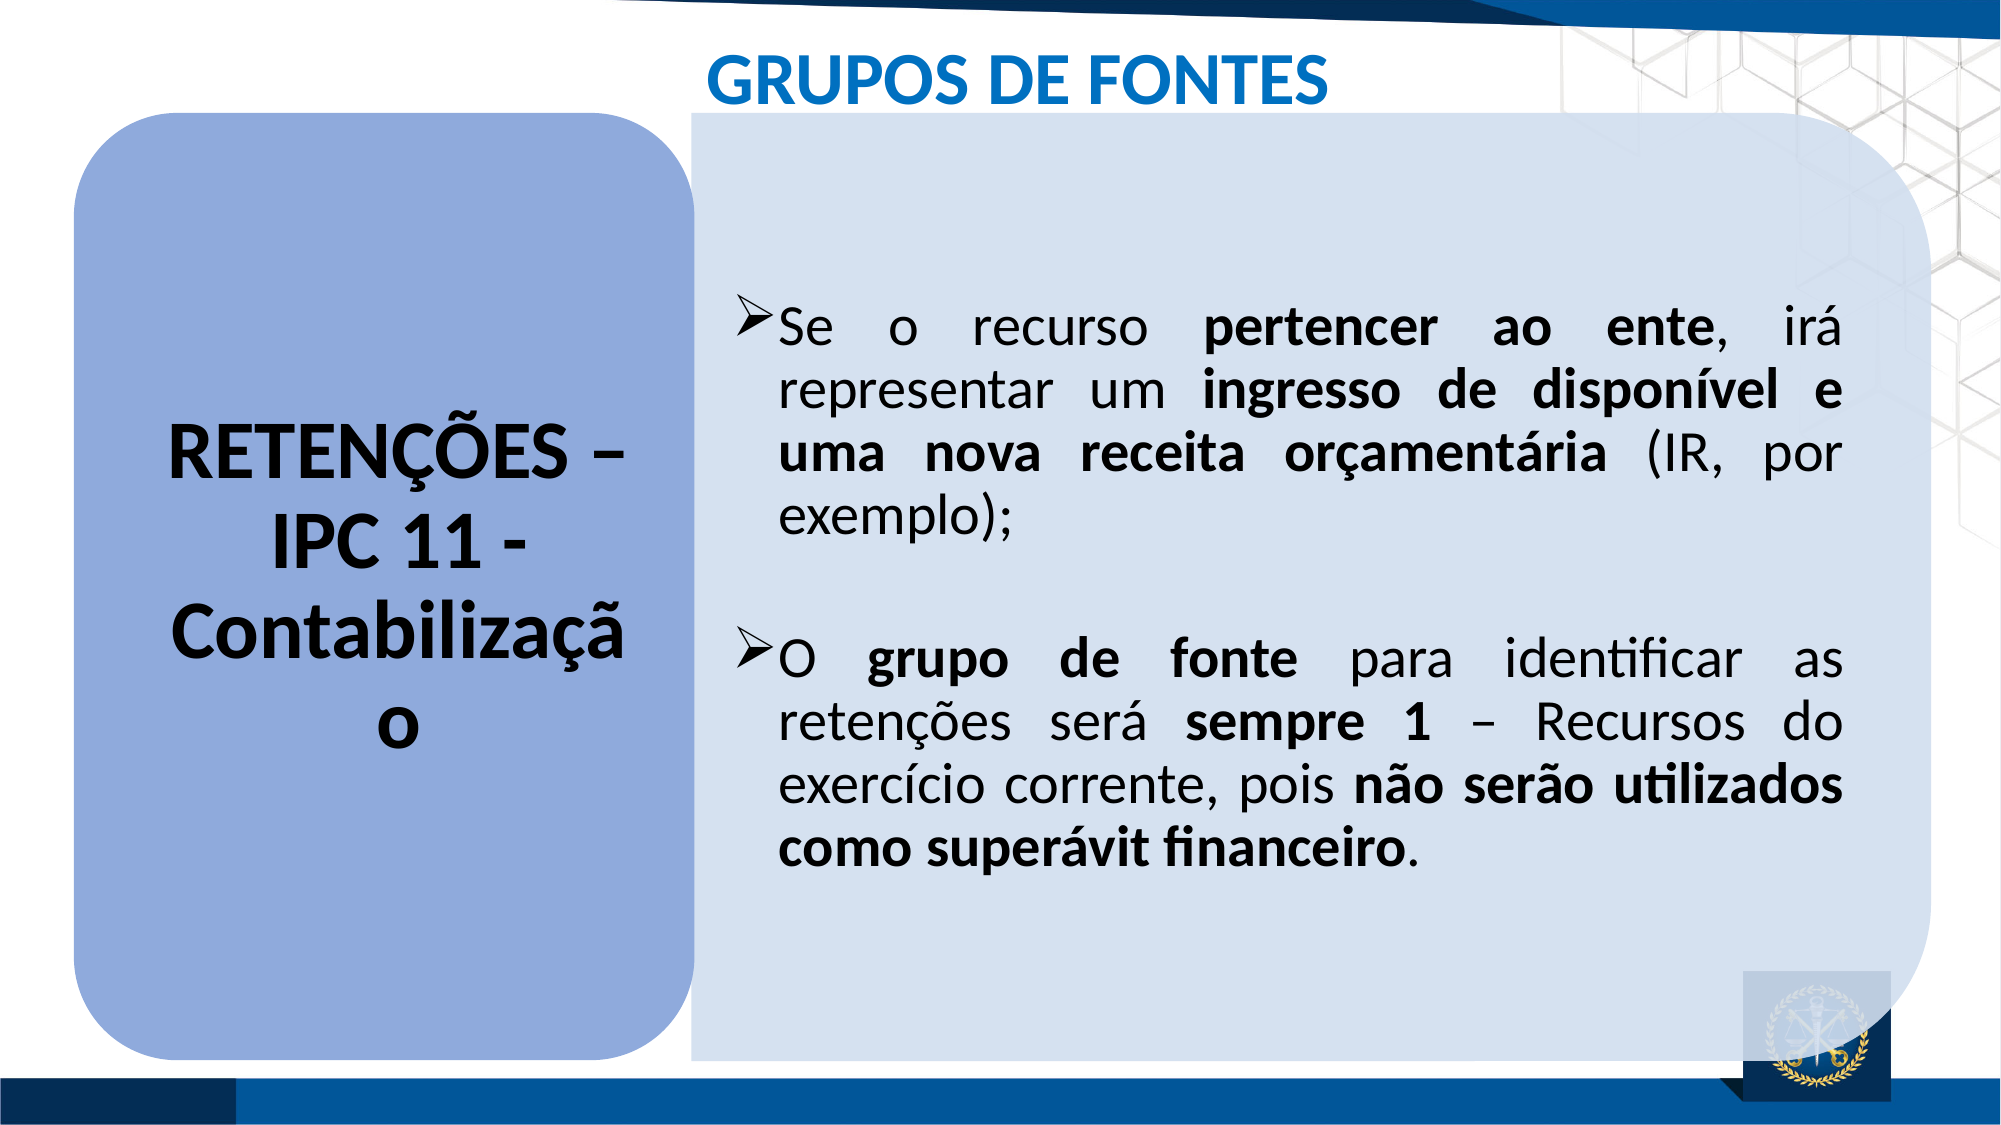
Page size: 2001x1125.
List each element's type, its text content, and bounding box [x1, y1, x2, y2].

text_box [70, 112, 1931, 1062]
text_box GRUPOS DE FONTES [127, 22, 1911, 112]
picture [0, 0, 2001, 1125]
